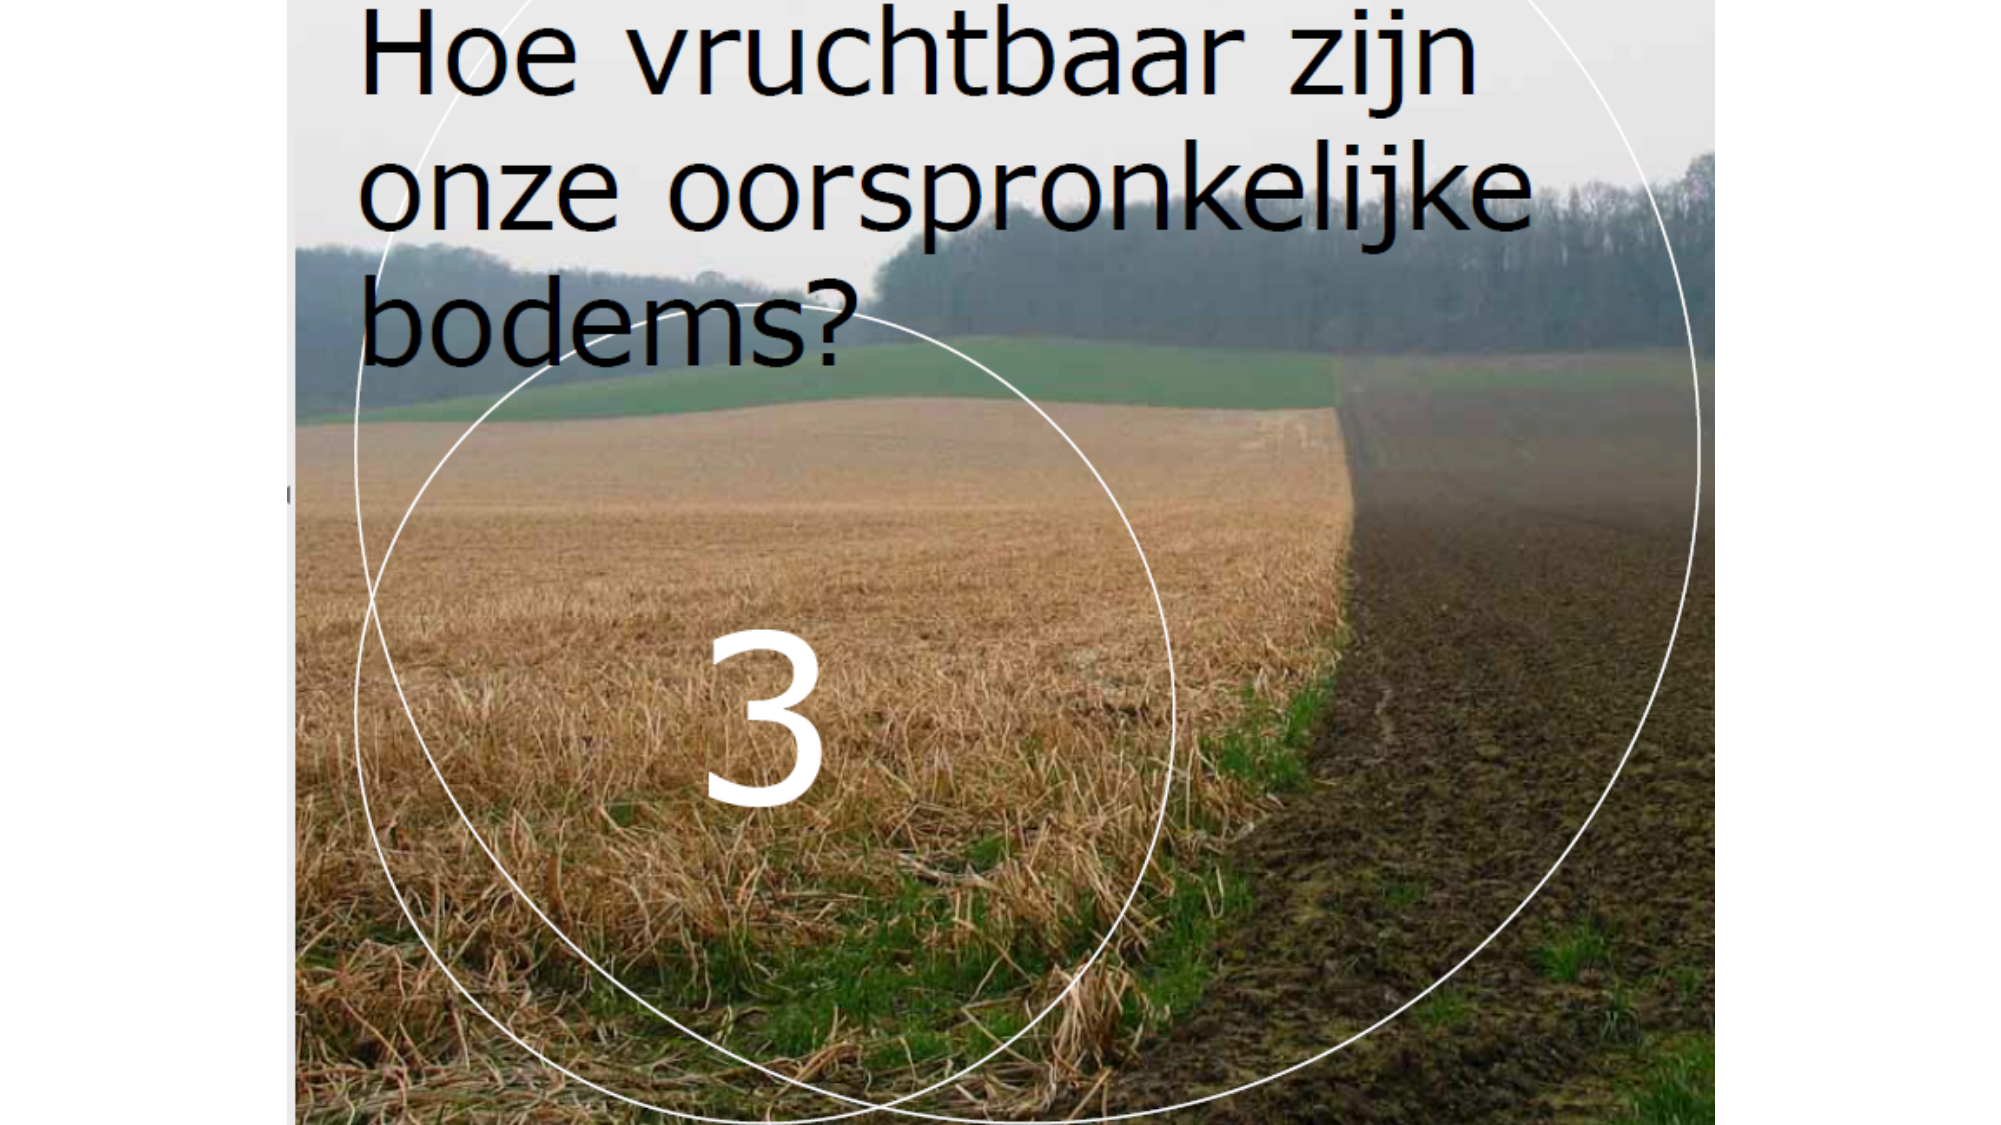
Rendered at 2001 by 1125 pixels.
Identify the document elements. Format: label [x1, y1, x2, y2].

picture [287, 0, 1715, 1125]
